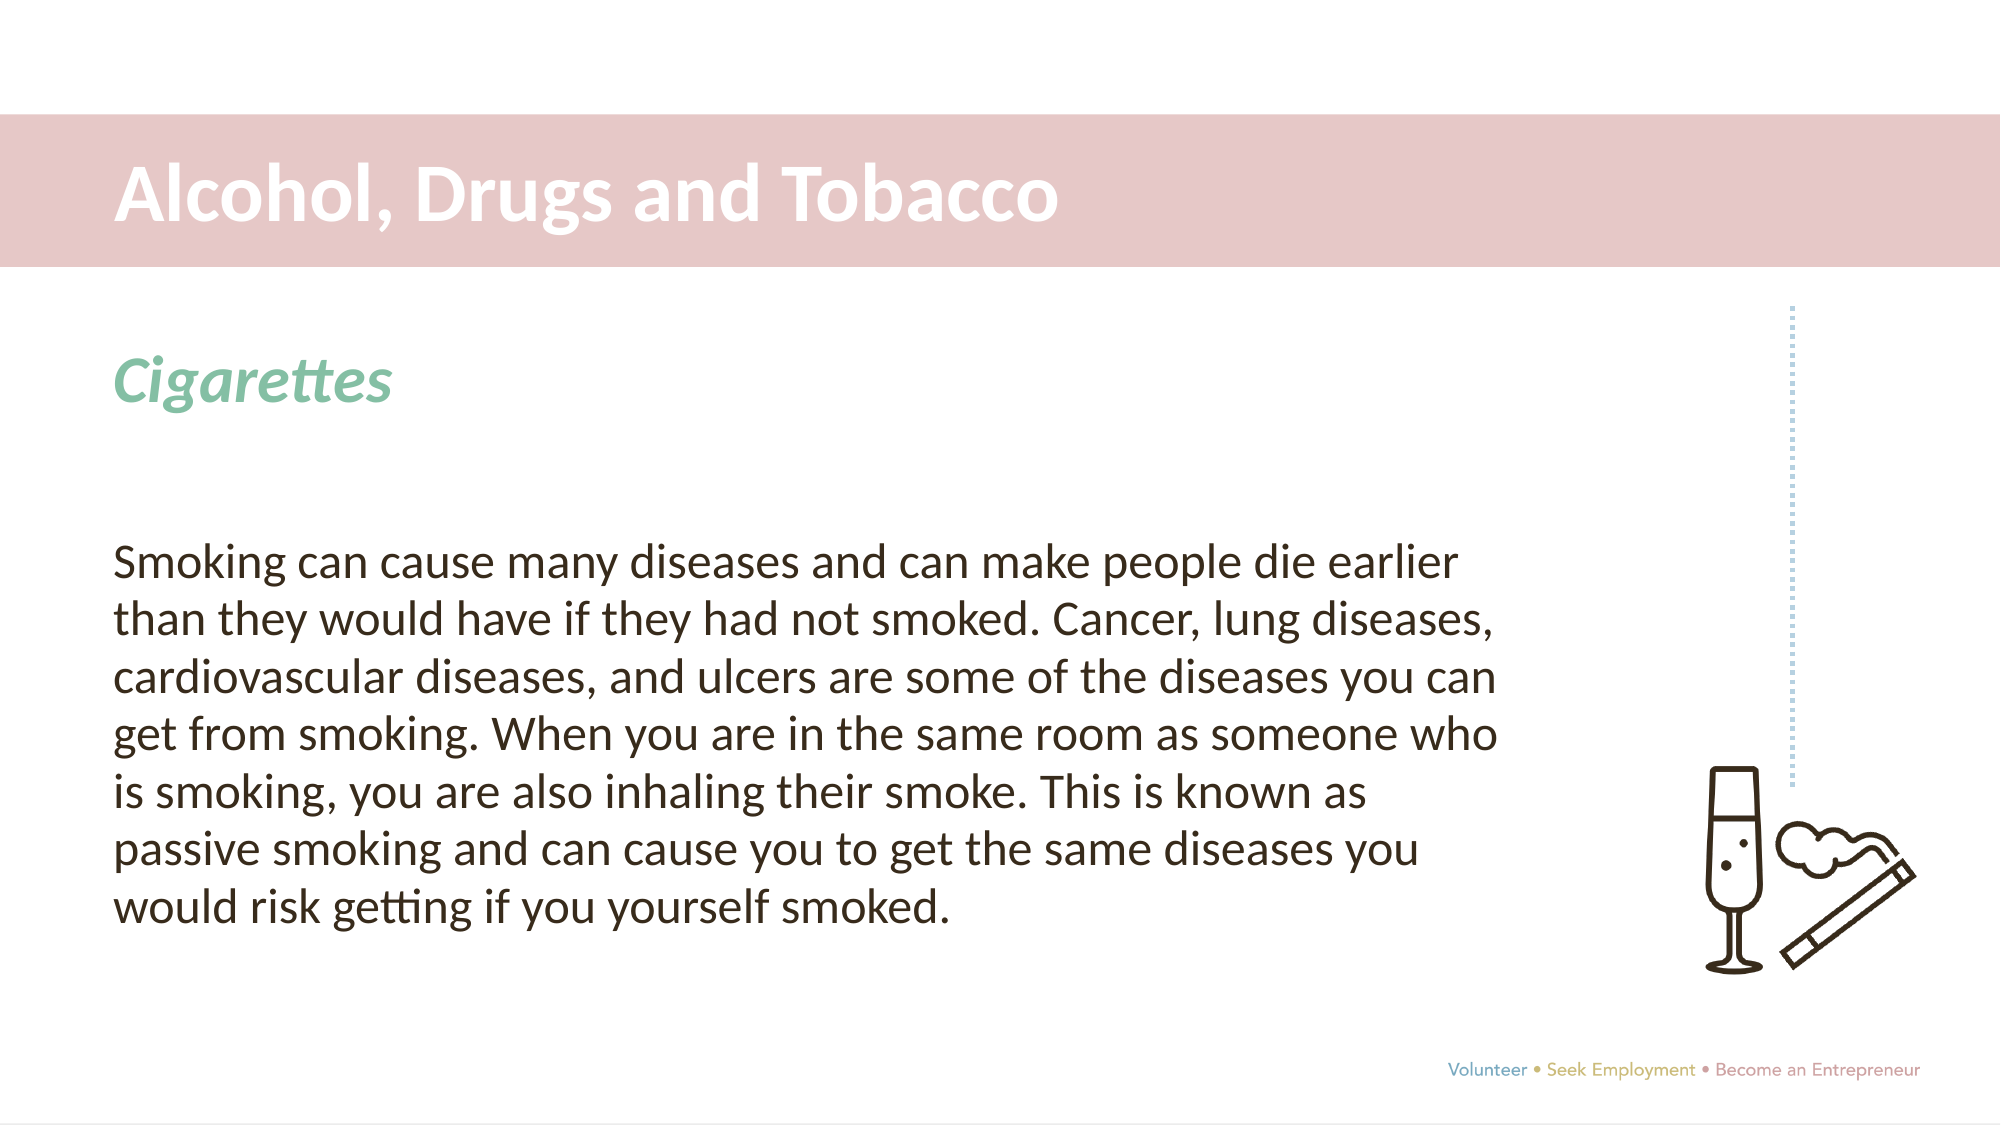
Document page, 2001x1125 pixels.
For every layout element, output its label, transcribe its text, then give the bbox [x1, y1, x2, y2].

text_box Alcohol, Drugs and Tobacco [99, 147, 1312, 290]
picture [1621, 757, 1938, 995]
text_box Cigarettes Smoking can cause many diseases and can make people die earlier than they would have if they had not smoked. Cancer, lung diseases, cardiovascular diseases, and ulcers are some of the diseases you can get from smoking. When you are in the same room as someone who is smoking, you are also inhaling their smoke. This is known as passive smoking and can cause you to get the same diseases you would risk getting if you yourself smoked. [98, 350, 1539, 975]
picture [1418, 1046, 1971, 1103]
text_box [0, 113, 2000, 268]
